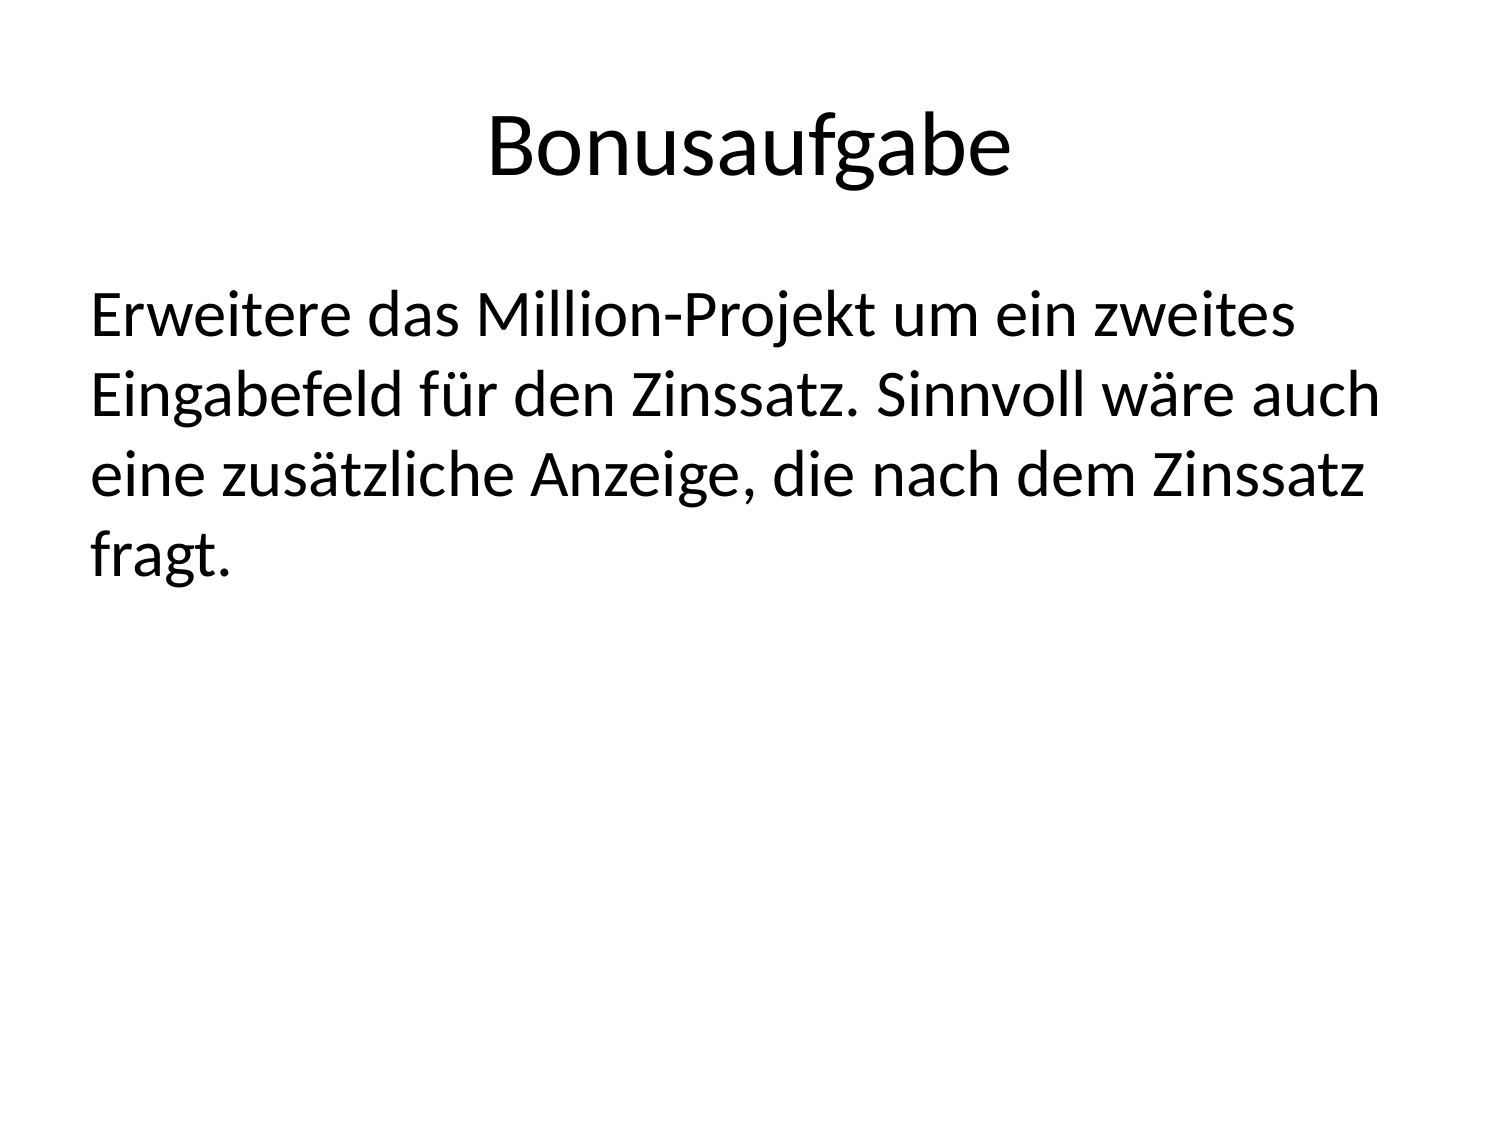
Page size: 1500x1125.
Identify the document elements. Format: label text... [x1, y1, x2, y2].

title Bonusaufgabe [75, 45, 1425, 233]
list Erweitere das Million-Projekt um ein zweites Eingabefeld für den Zinssatz. Sinnvoll wäre auch eine zusätzliche Anzeige, die nach dem Zinssatz fragt. [75, 262, 1425, 1005]
